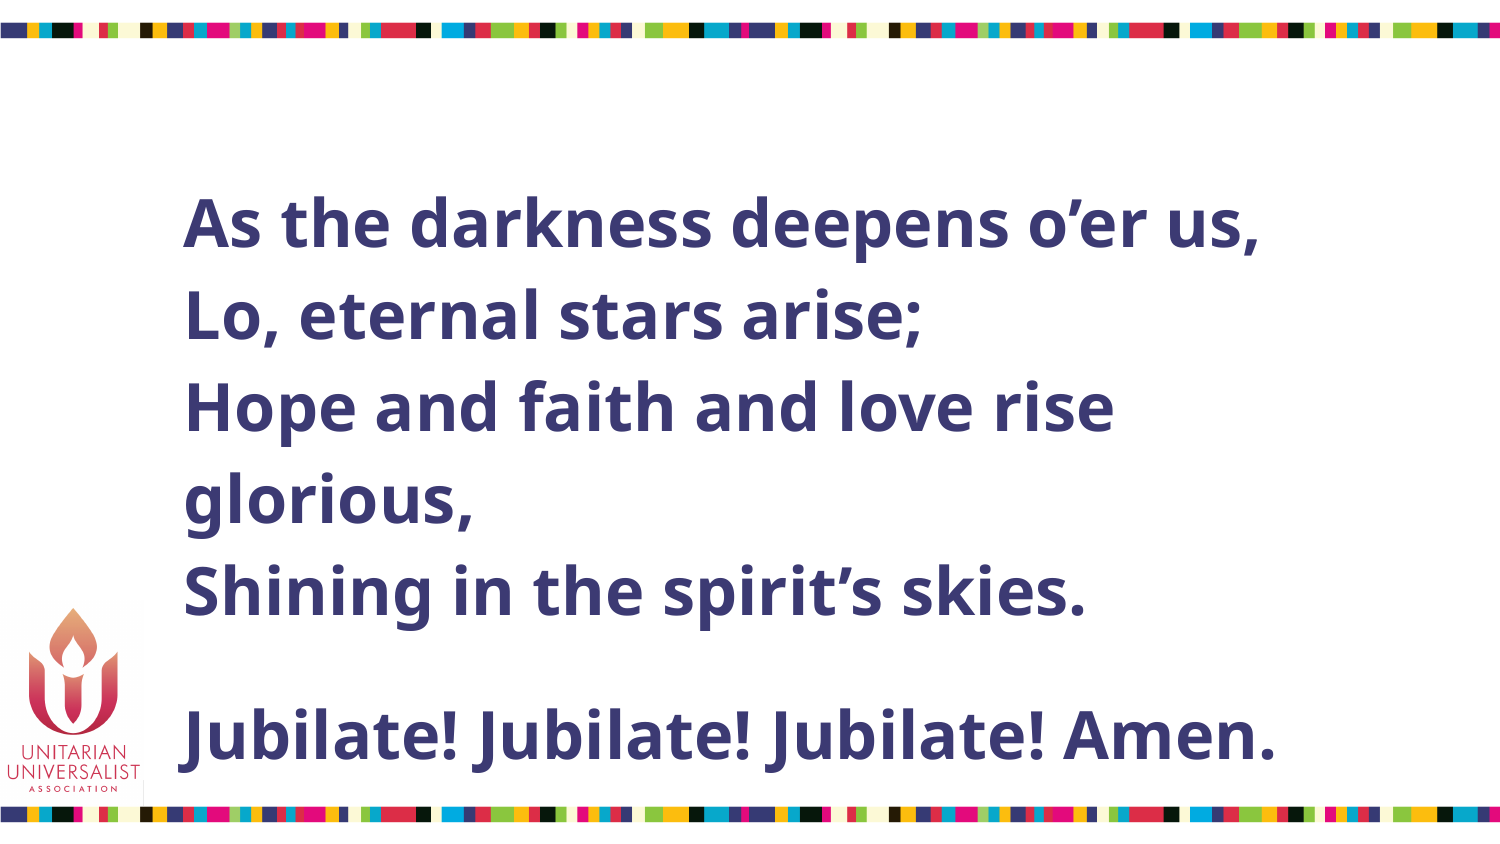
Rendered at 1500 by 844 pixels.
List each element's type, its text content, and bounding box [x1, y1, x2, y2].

picture [0, 22, 1500, 40]
picture [0, 600, 1500, 824]
text_box As the darkness deepens o’er us, Lo, eternal stars arise; Hope and faith and love rise glorious, Shining in the spirit’s skies. Jubilate! Jubilate! Jubilate! Amen. [168, 154, 1421, 788]
